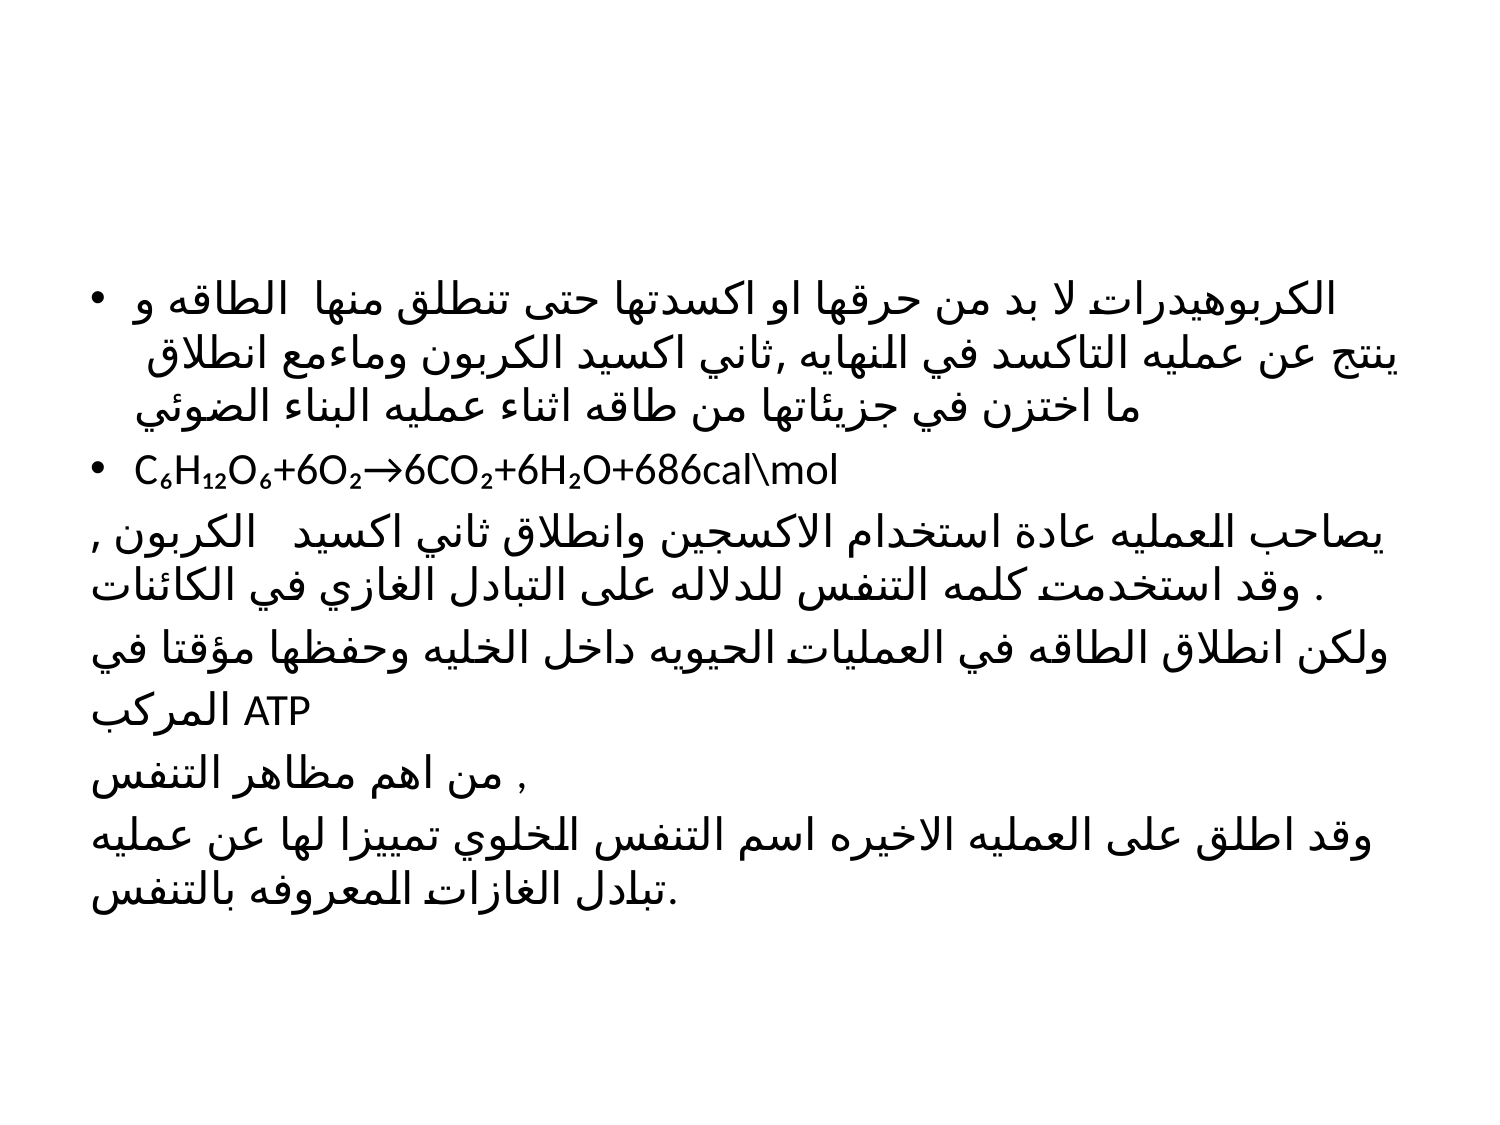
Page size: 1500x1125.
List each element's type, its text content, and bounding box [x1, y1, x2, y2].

list الكربوهيدرات لا بد من حرقها او اكسدتها حتى تنطلق منها الطاقه و ينتج عن عمليه التاكسد في النهايه ,ثاني اكسيد الكربون وماءمع انطلاق ما اختزن في جزيئاتها من طاقه اثناء عمليه البناء الضوئي C₆H₁₂O₆+6O₂→6CO₂+6H₂O+686cal\mol يصاحب العمليه عادة استخدام الاكسجين وانطلاق ثاني اكسيد الكربون , وقد استخدمت كلمه التنفس للدلاله على التبادل الغازي في الكائنات . ولكن انطلاق الطاقه في العمليات الحيويه داخل الخليه وحفظها مؤقتا في المركب ATP من اهم مظاهر التنفس , وقد اطلق على العمليه الاخيره اسم التنفس الخلوي تمييزا لها عن عمليه تبادل الغازات المعروفه بالتنفس. [75, 262, 1425, 1005]
